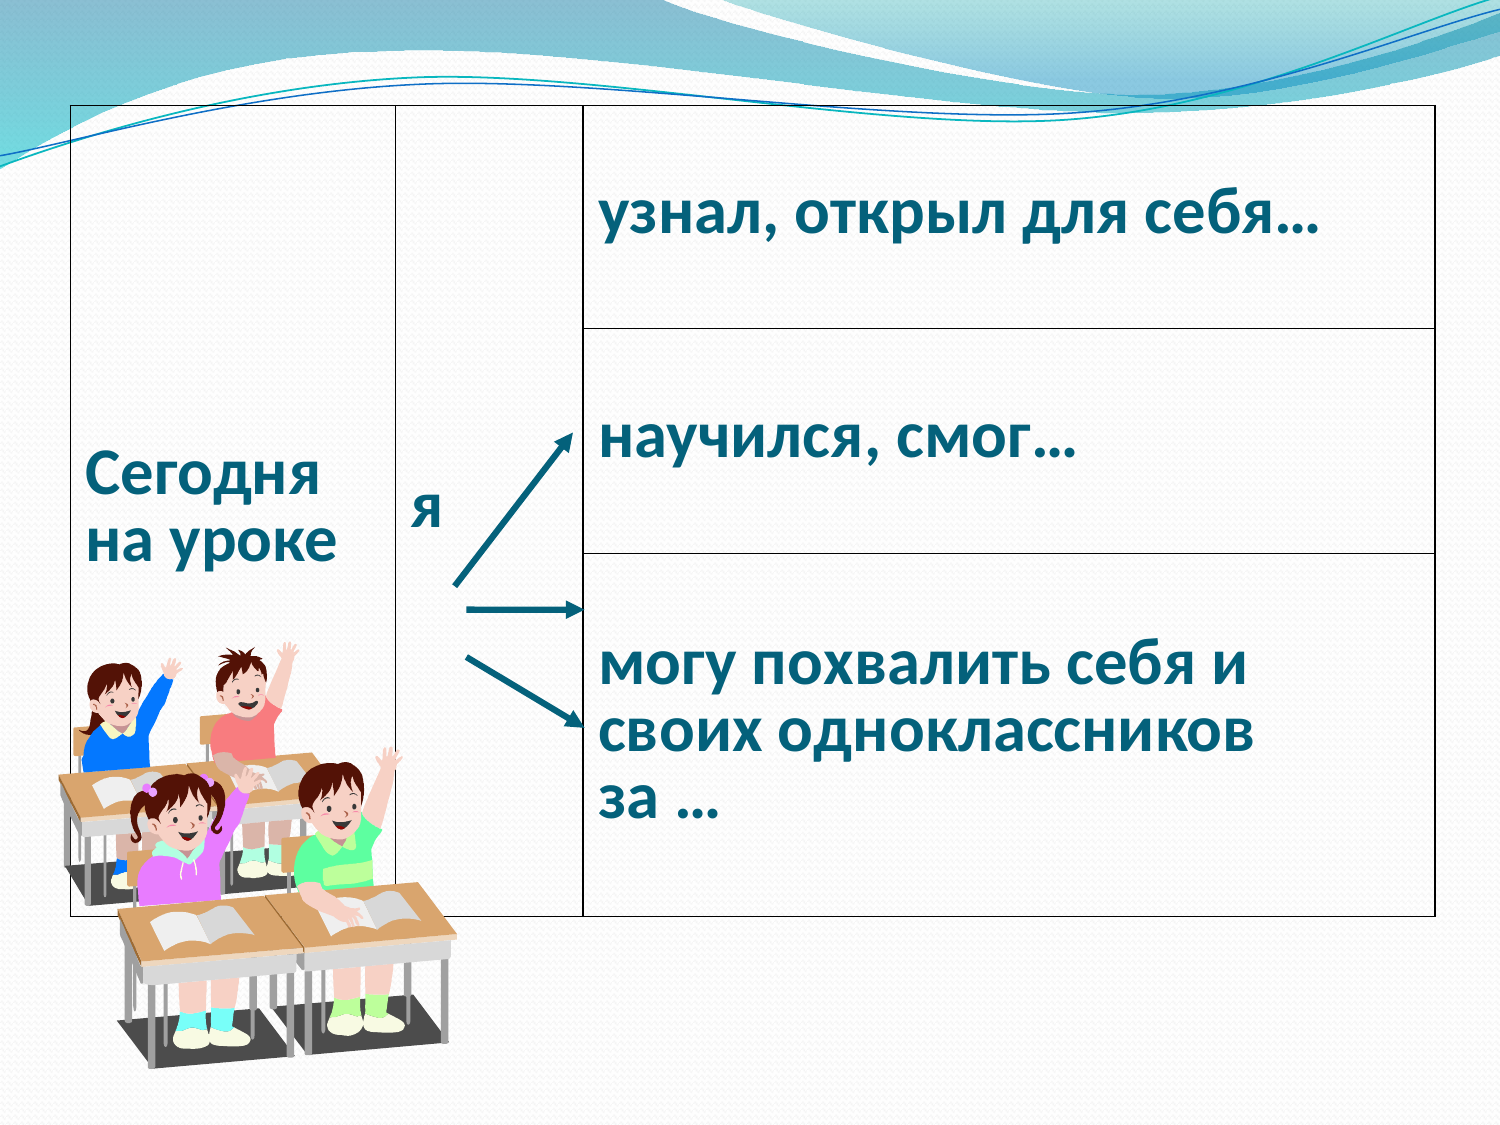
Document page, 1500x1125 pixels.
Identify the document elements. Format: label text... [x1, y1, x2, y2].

table_header узнал, открыл для себя… [584, 106, 1434, 328]
table_header Сегодня на уроке [71, 106, 395, 639]
picture [58, 640, 458, 1070]
table_cell научился, смог… [584, 329, 1434, 553]
table_cell могу похвалить себя и своих одноклассников за … [584, 554, 1434, 916]
text_box [454, 432, 573, 587]
text_box [466, 603, 585, 616]
table_header я [396, 106, 582, 916]
text_box [466, 656, 585, 728]
